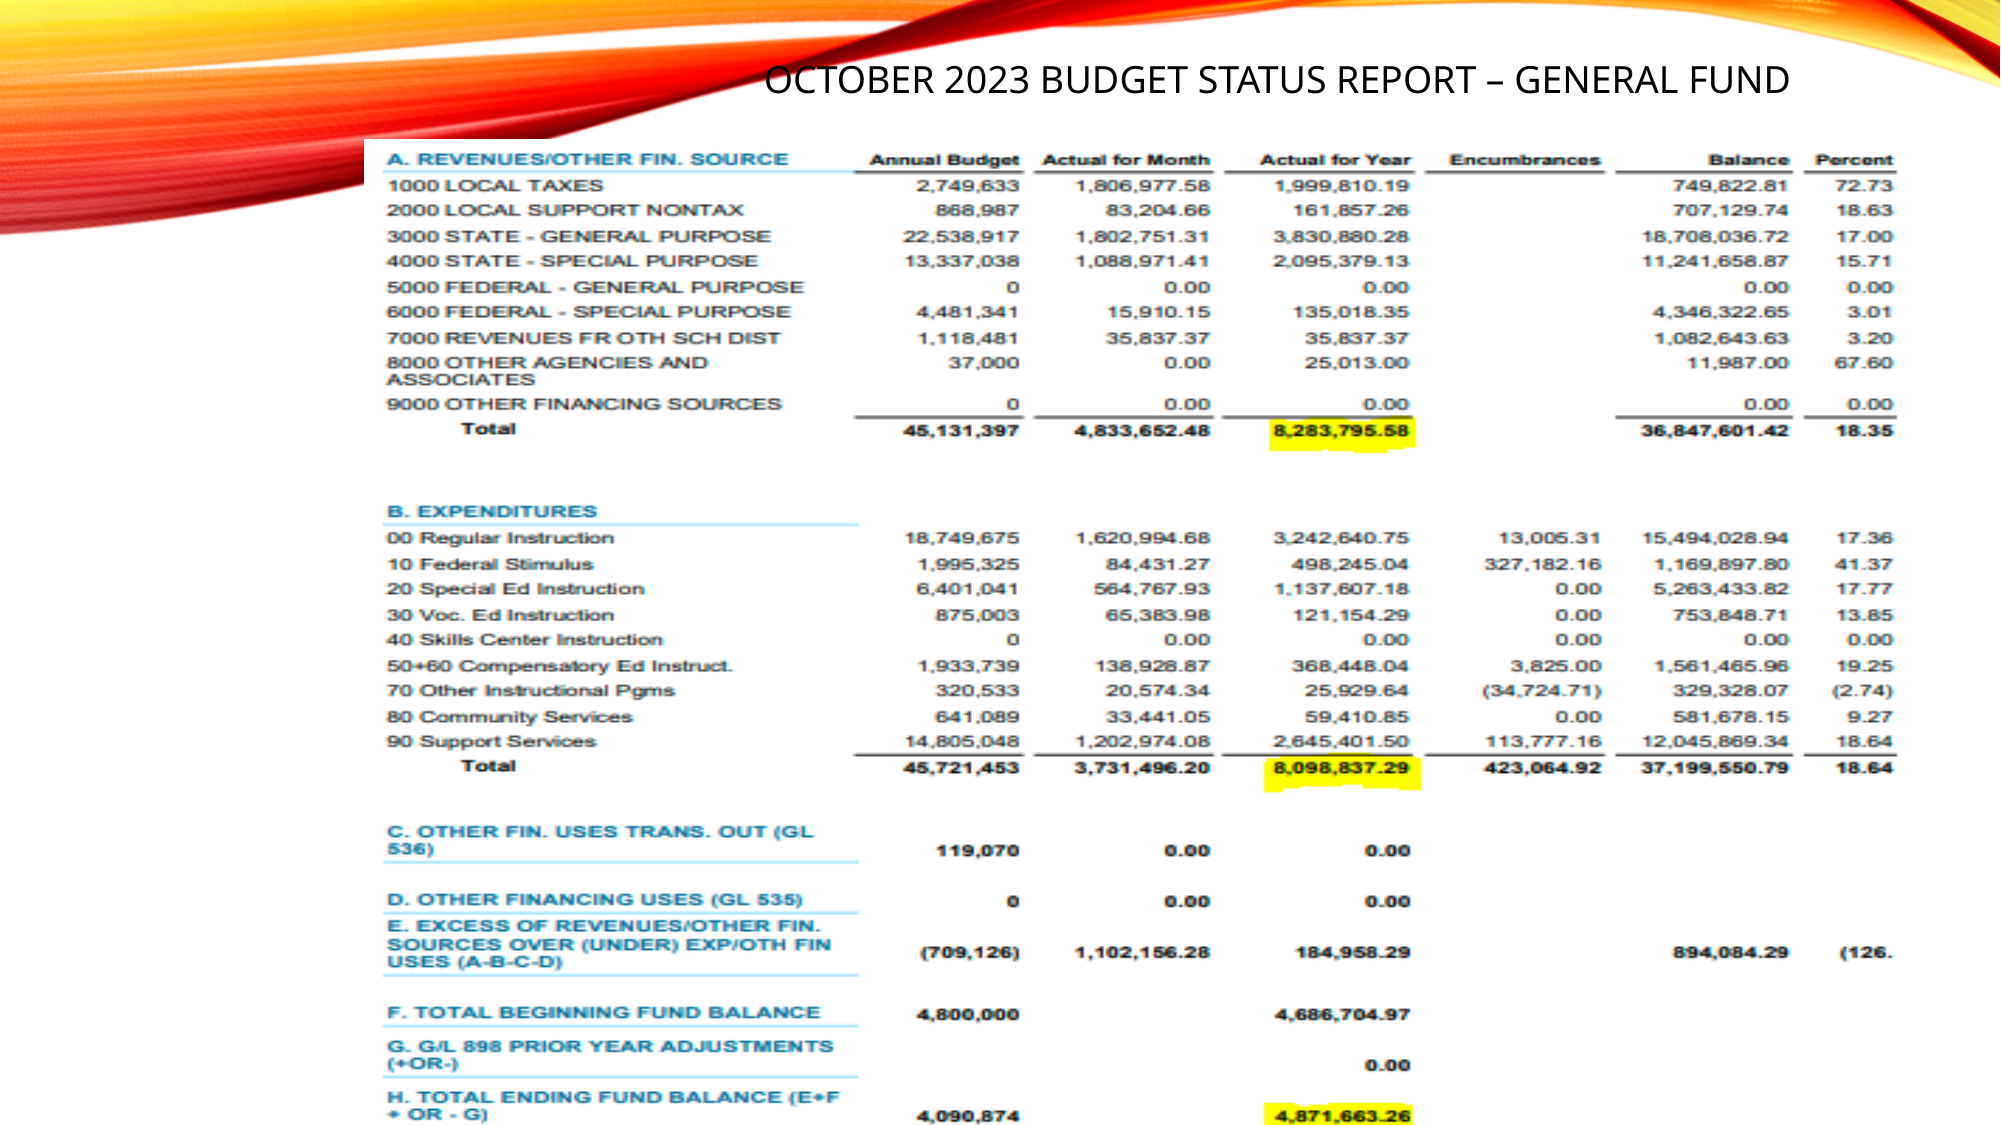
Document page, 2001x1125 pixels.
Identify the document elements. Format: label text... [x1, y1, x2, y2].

title OCTOBER 2023 BUDGET STATUS REPORT – GENERAL FUND [665, 42, 1891, 122]
picture [0, 0, 2000, 1125]
